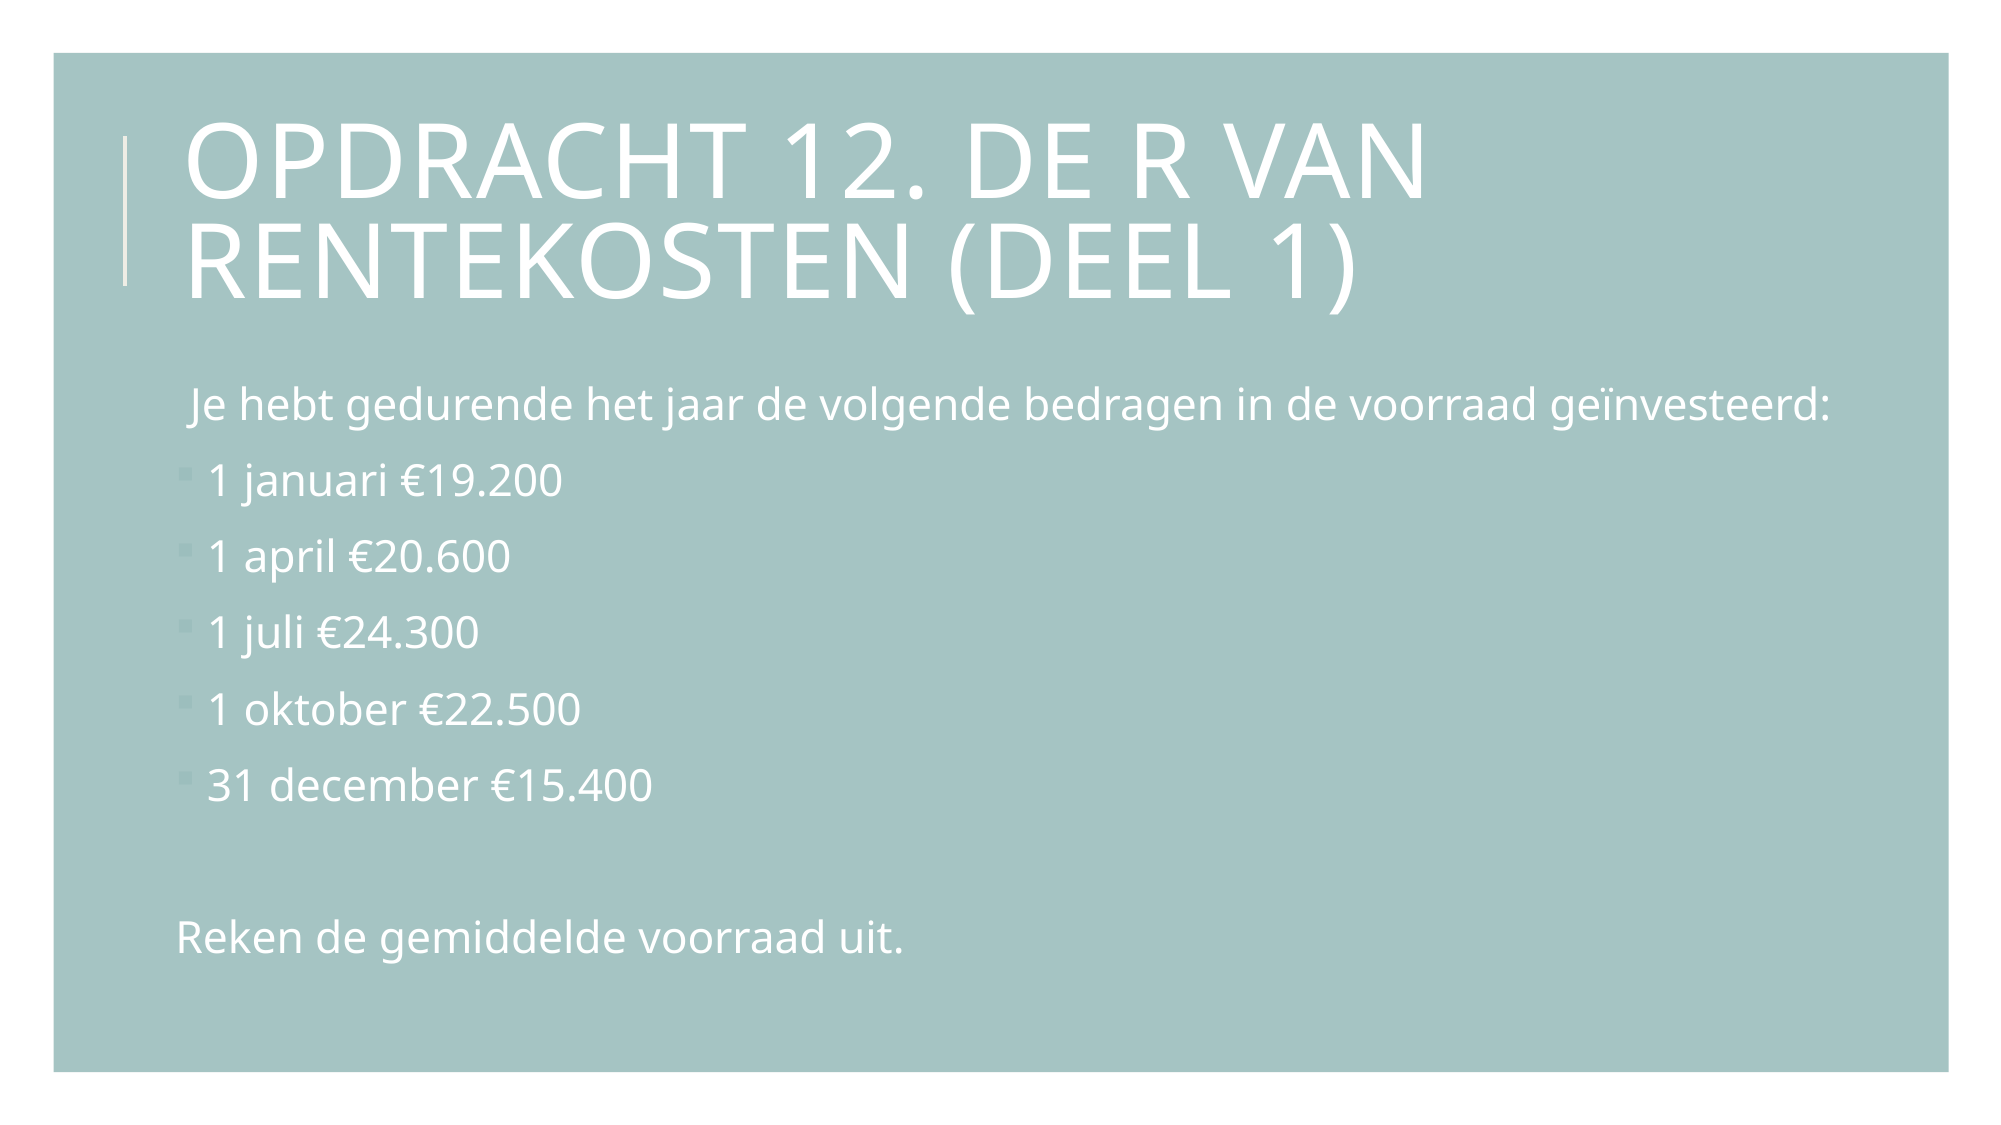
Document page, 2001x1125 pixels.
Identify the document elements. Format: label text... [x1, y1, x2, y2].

text_box [52, 51, 1950, 1074]
list Je hebt gedurende het jaar de volgende bedragen in de voorraad geïnvesteerd: 1 januari €19.200 1 april €20.600 1 juli €24.300 1 oktober €22.500 31 december €15.400 Reken de gemiddelde voorraad uit. [168, 375, 1863, 1009]
text_box [0, 0, 2000, 1125]
title Opdracht 12. De R van Rentekosten (deel 1) [168, 96, 1863, 342]
